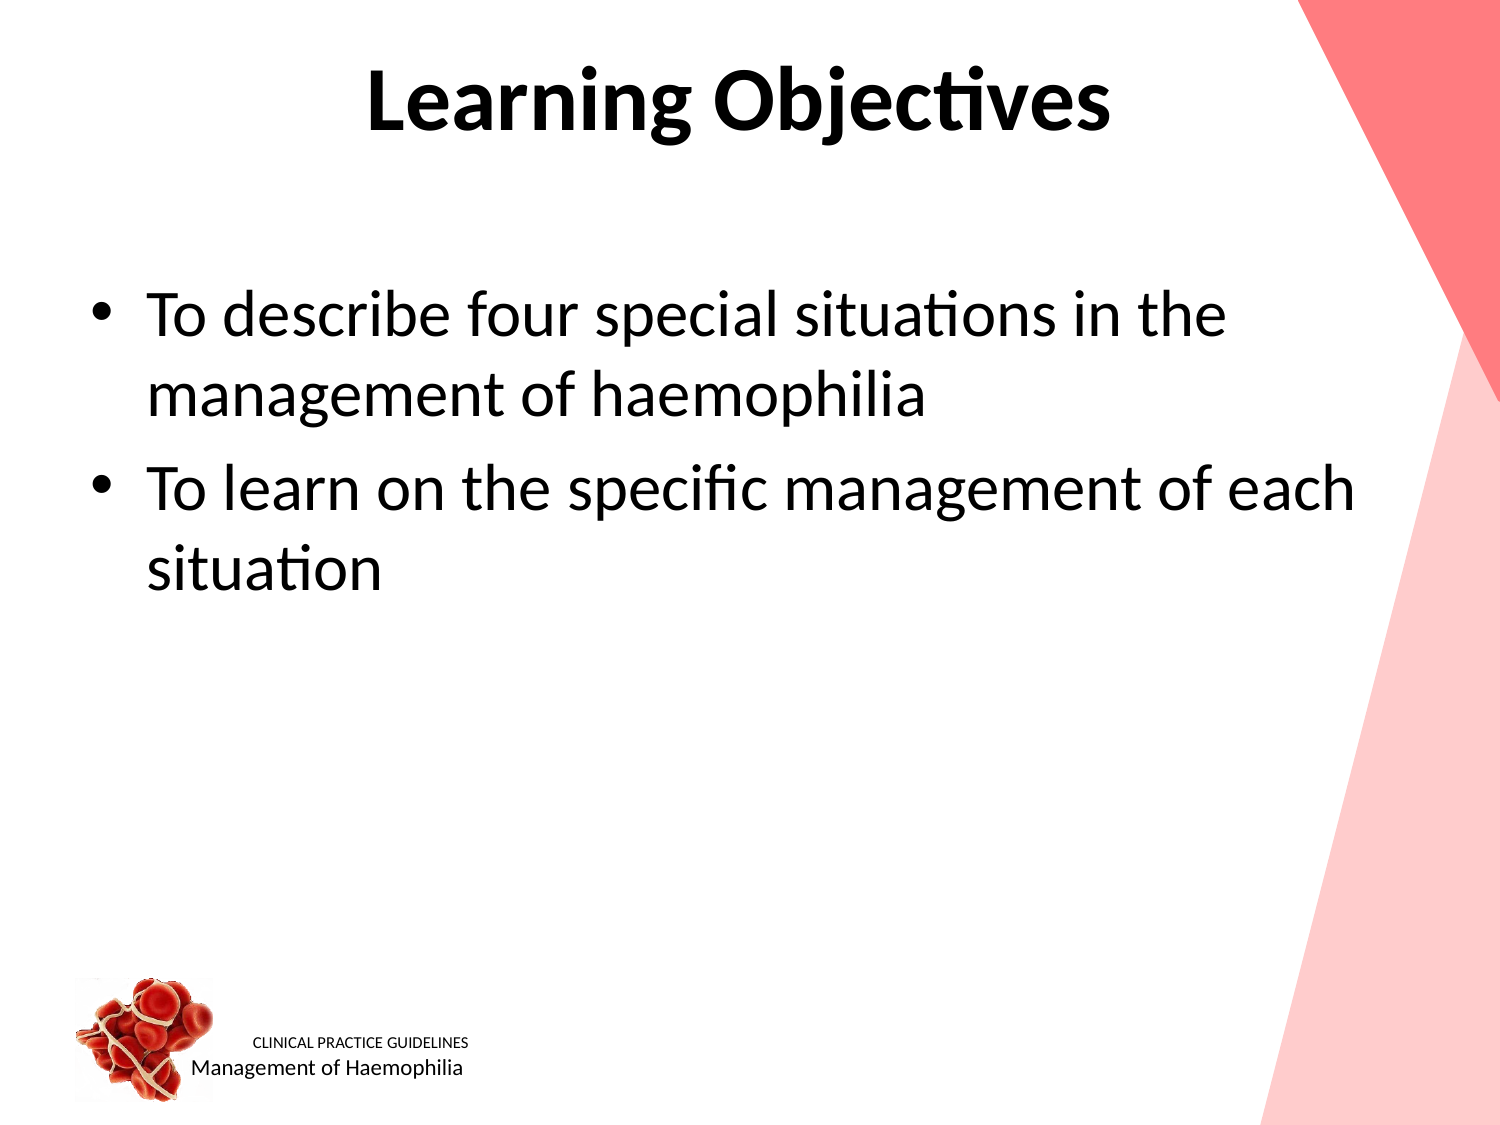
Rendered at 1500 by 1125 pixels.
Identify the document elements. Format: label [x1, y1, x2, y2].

text_box [74, 0, 1500, 1125]
